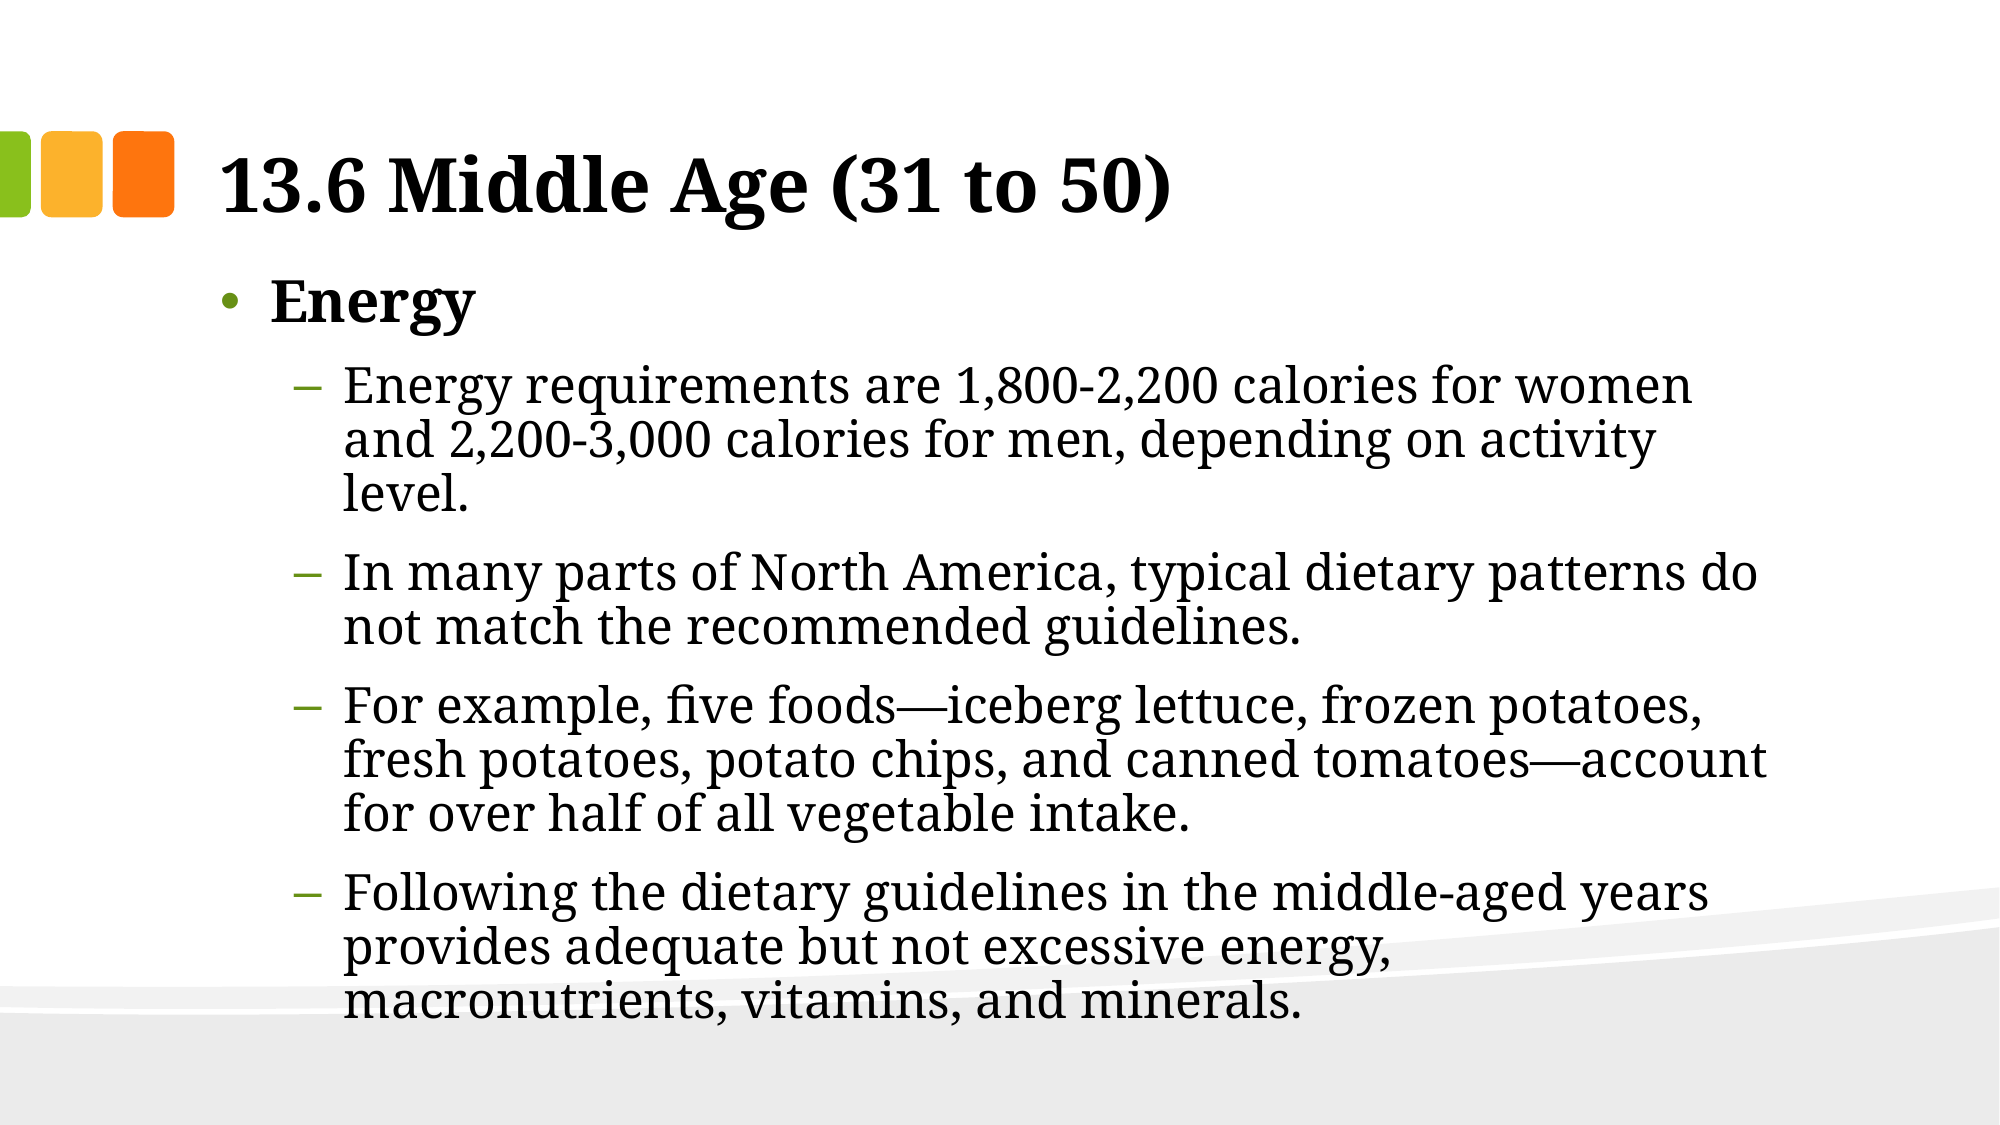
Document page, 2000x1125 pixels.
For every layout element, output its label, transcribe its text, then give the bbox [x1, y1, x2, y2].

title 13.6 Middle Age (31 to 50) [199, 24, 1800, 238]
list Energy Energy requirements are 1,800-2,200 calories for women and 2,200-3,000 calories for men, depending on activity level. In many parts of North America, typical dietary patterns do not match the recommended guidelines. For example, five foods—iceberg lettuce, frozen potatoes, fresh potatoes, potato chips, and canned tomatoes—account for over half of all vegetable intake. Following the dietary guidelines in the middle-aged years provides adequate but not excessive energy, macronutrients, vitamins, and minerals. [199, 262, 1800, 1013]
